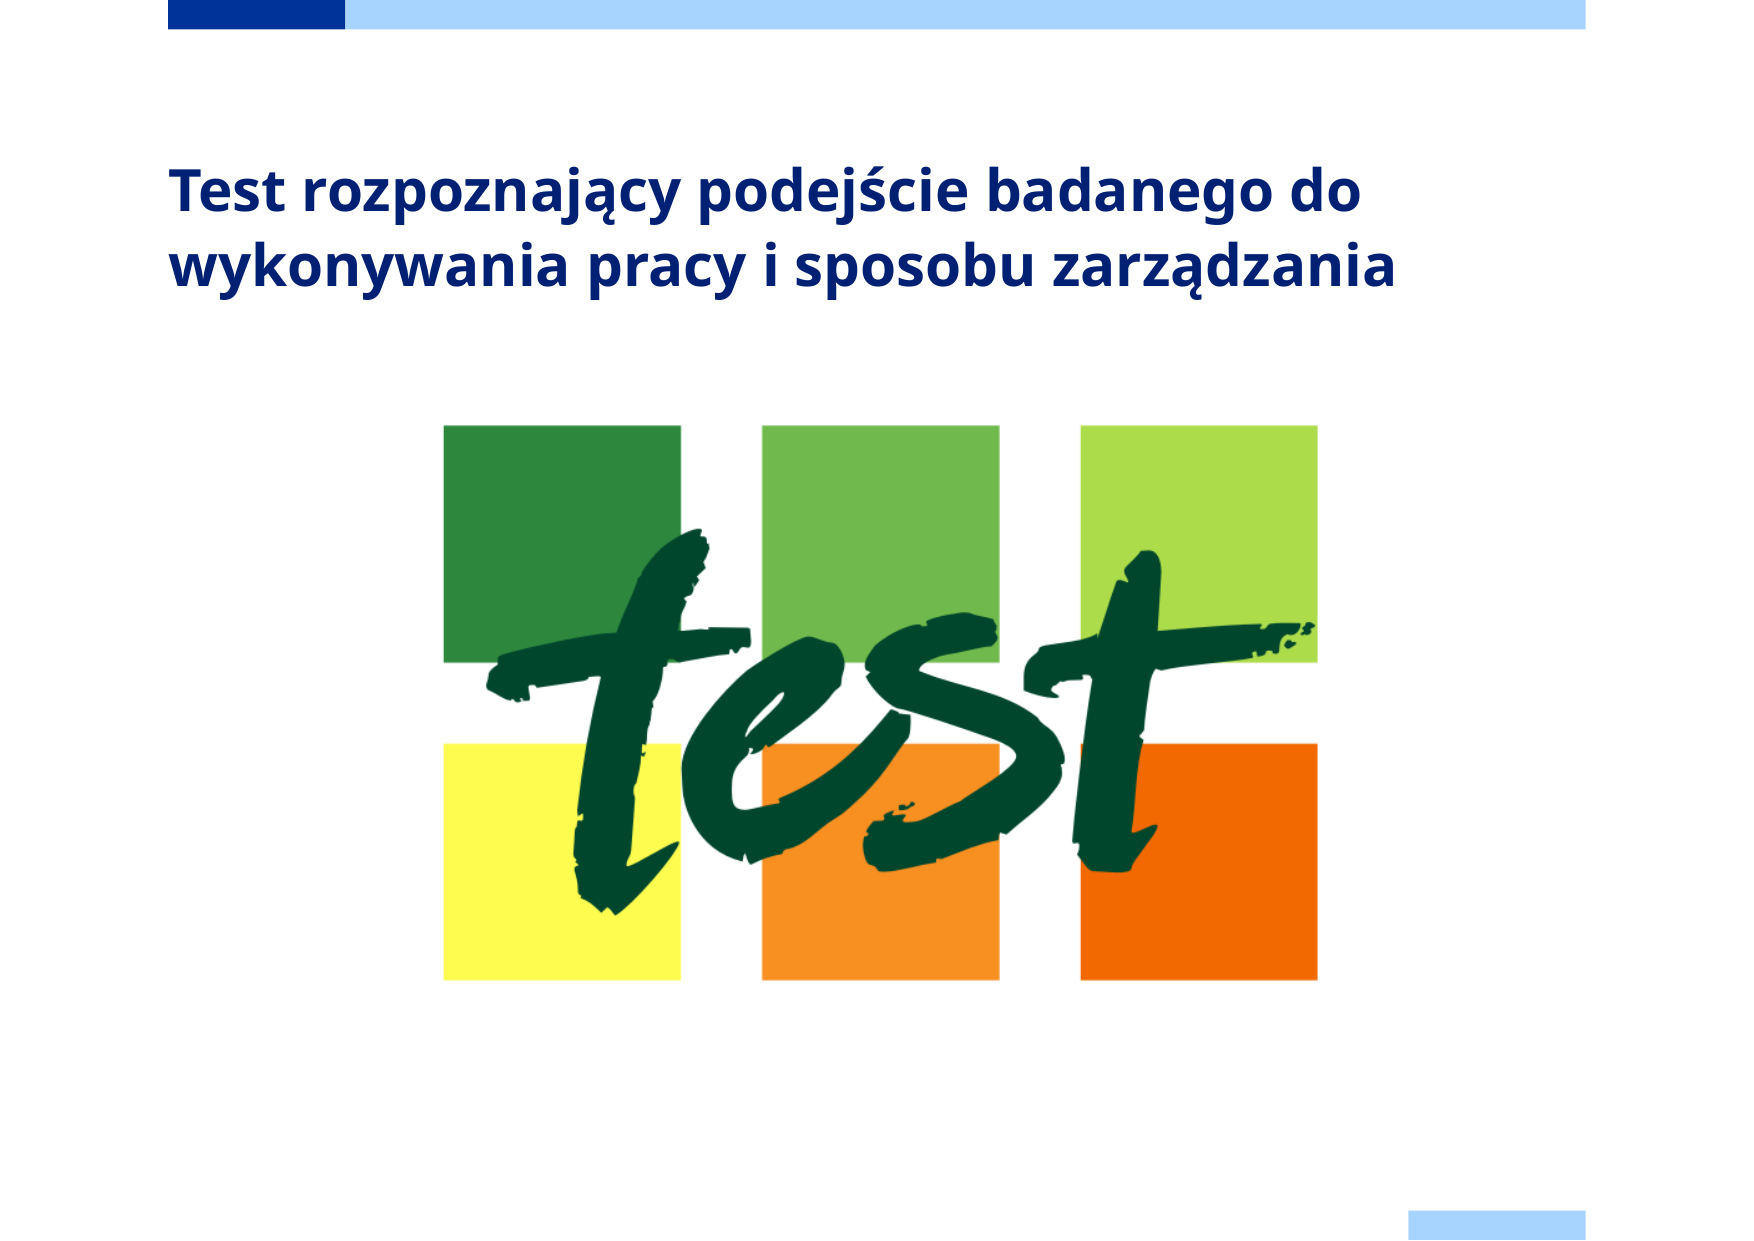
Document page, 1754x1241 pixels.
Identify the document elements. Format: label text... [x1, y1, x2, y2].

title Test rozpoznający podejście badanego do wykonywania pracy i sposobu zarządzania [168, 147, 1586, 325]
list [434, 413, 1329, 992]
